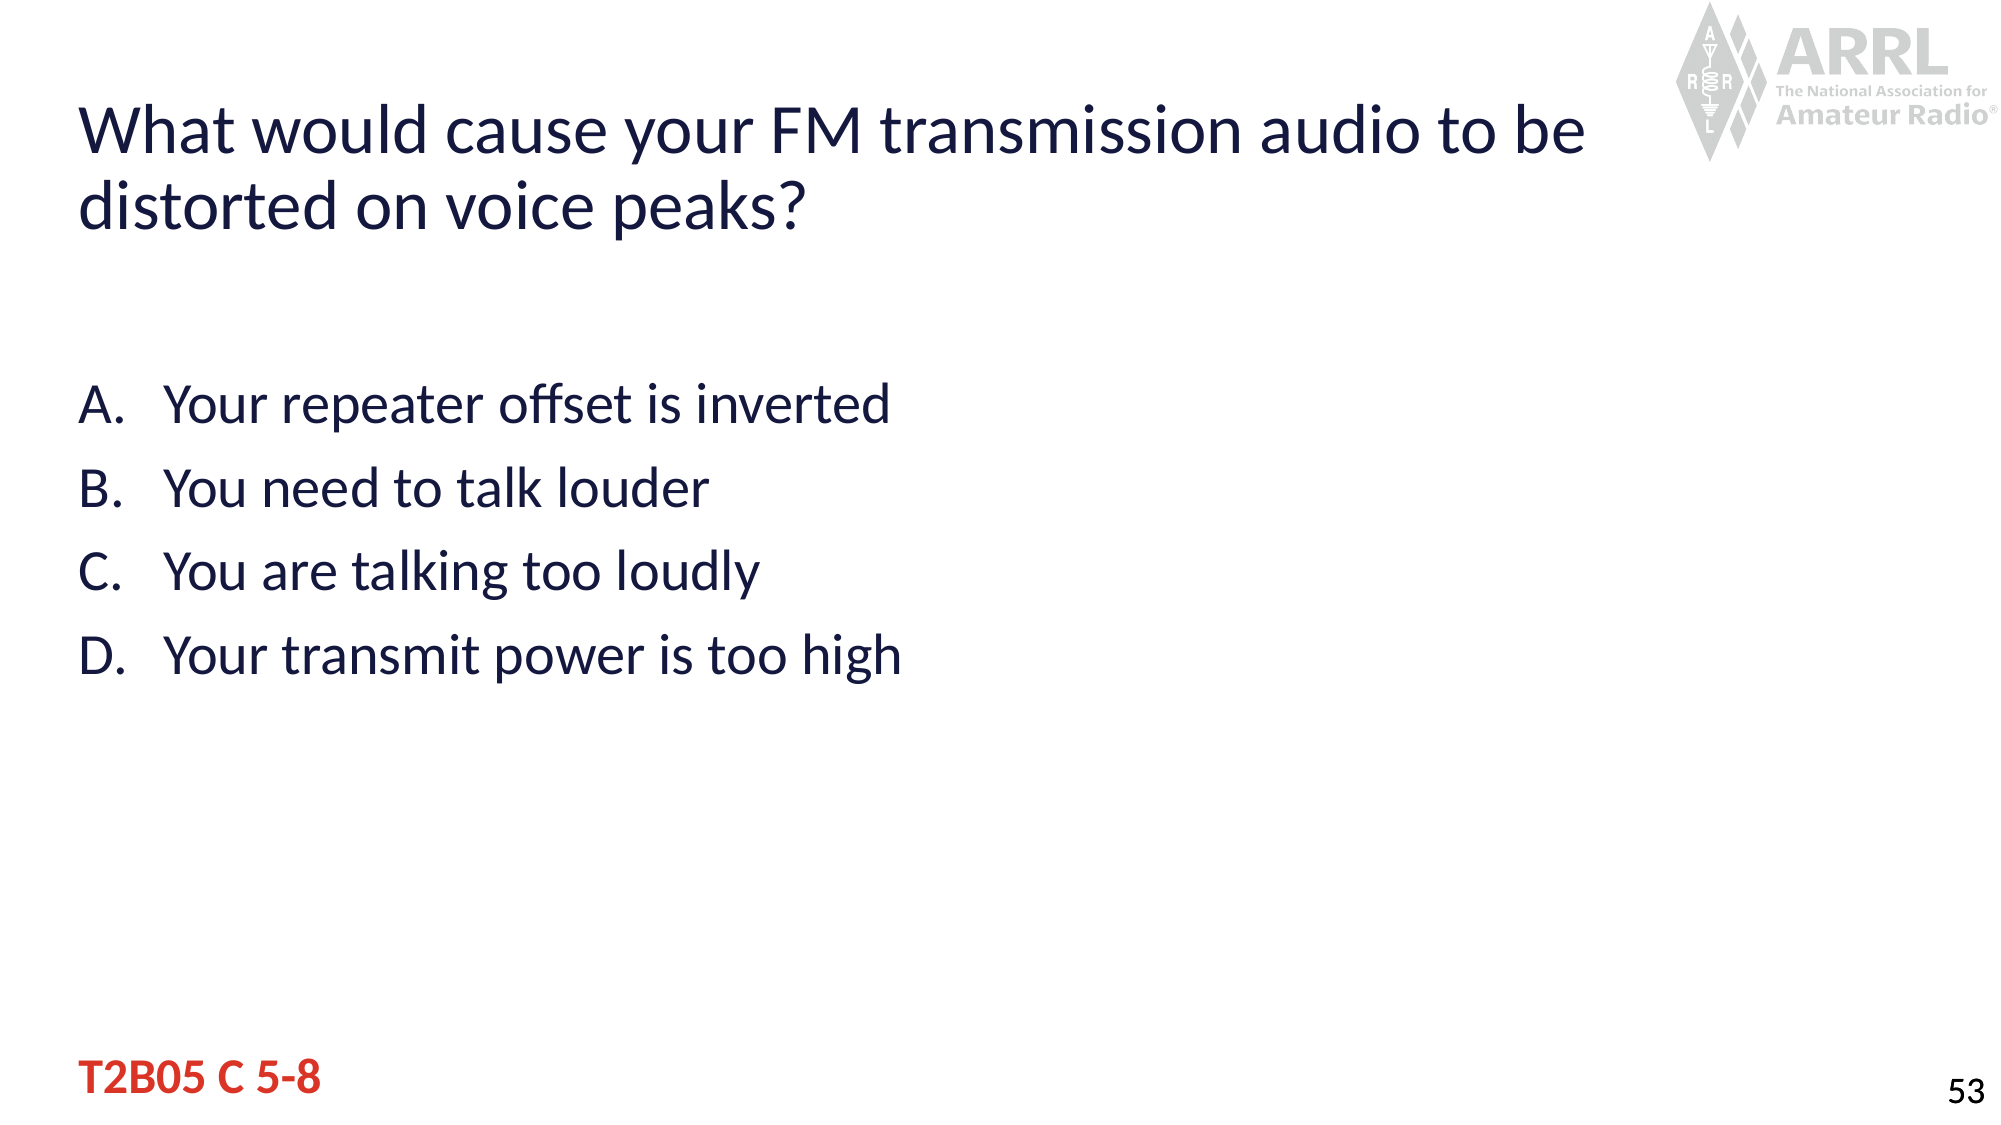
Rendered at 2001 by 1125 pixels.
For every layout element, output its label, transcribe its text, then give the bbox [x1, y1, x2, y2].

title What would cause your FM transmission audio to be distorted on voice peaks? [63, 59, 1863, 278]
text_box T2B05 C 5-8 [63, 1036, 921, 1112]
list Your repeater offset is inverted You need to talk louder You are talking too loudly Your transmit power is too high [63, 365, 1863, 989]
picture [1674, 0, 2000, 164]
